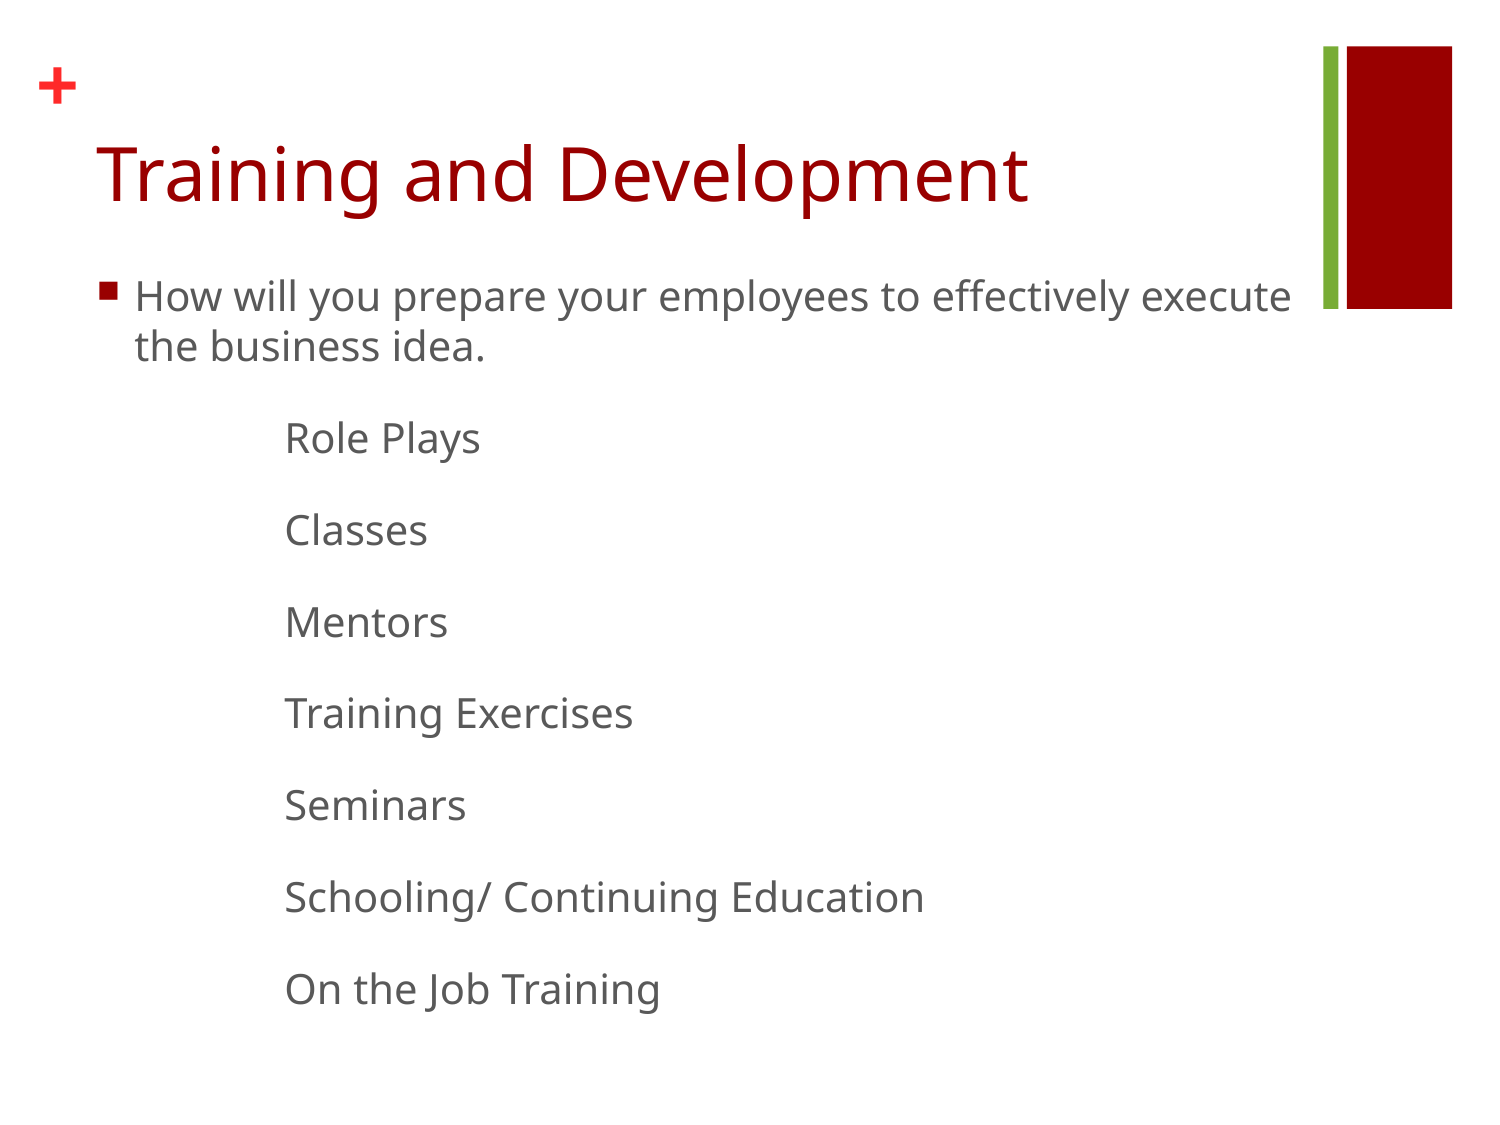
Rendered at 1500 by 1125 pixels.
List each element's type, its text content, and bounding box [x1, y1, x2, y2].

title Training and Development [81, 79, 1322, 262]
list How will you prepare your employees to effectively execute the business idea. Role Plays Classes Mentors Training Exercises Seminars Schooling/ Continuing Education On the Job Training [81, 262, 1322, 1075]
